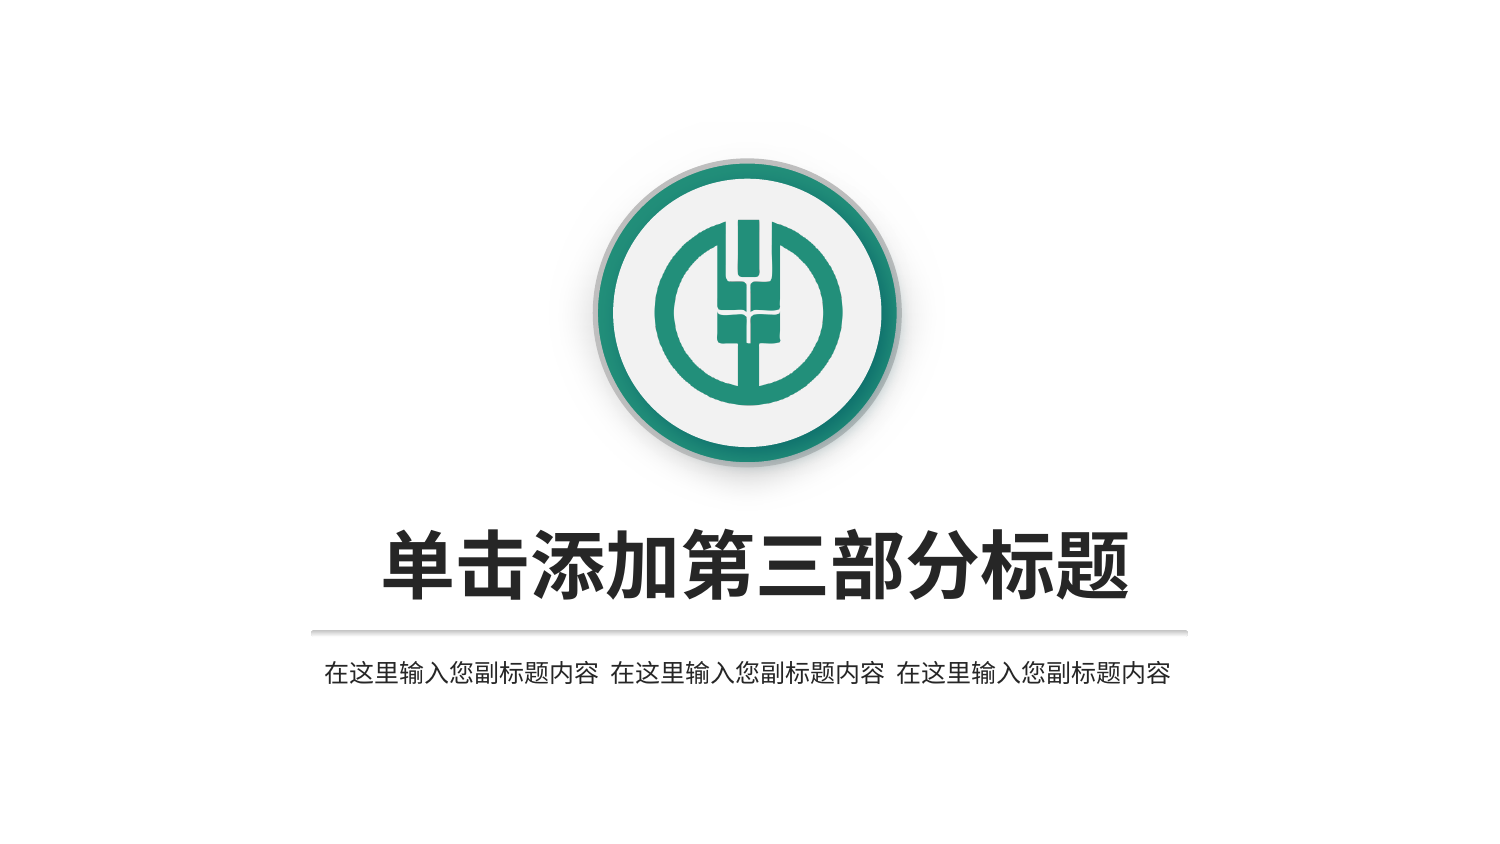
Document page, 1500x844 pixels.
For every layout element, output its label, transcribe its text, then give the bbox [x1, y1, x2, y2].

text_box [543, 109, 952, 517]
text_box 单击添加第三部分标题 [265, 512, 1246, 614]
text_box 在这里输入您副标题内容 在这里输入您副标题内容 在这里输入您副标题内容 [283, 651, 1214, 694]
text_box [311, 629, 1188, 638]
picture [608, 200, 869, 419]
